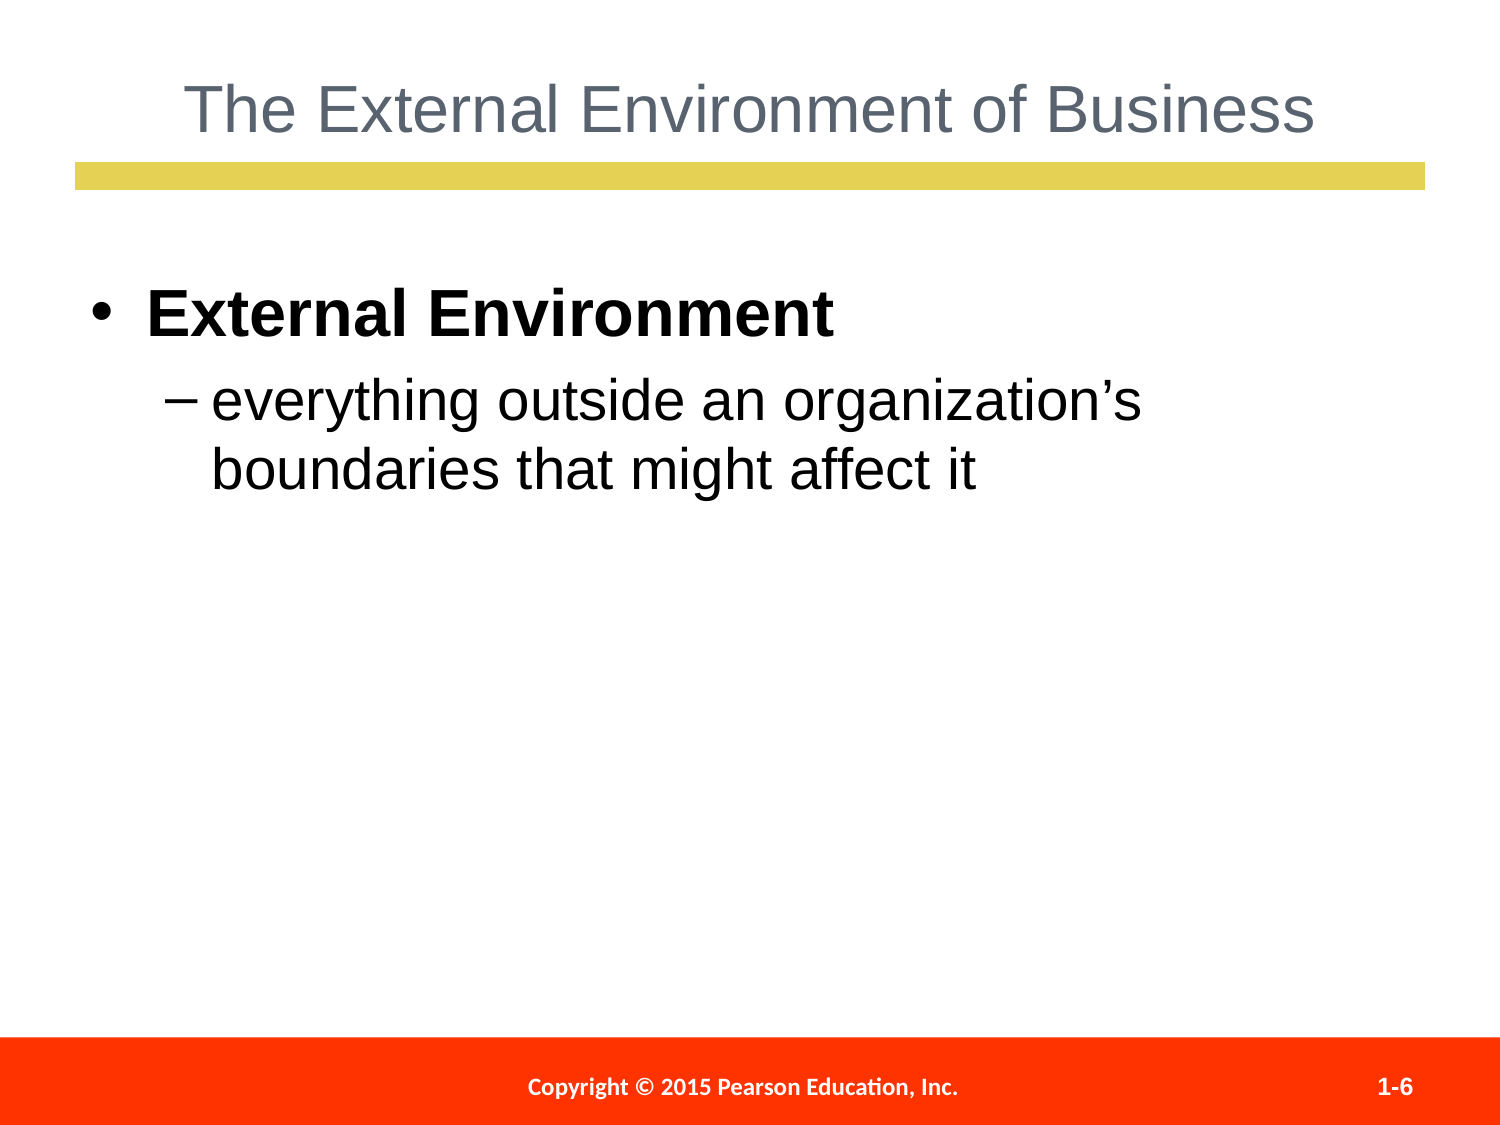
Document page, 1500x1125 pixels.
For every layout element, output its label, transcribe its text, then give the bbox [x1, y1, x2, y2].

title The External Environment of Business [74, 12, 1426, 201]
list External Environment everything outside an organization’s boundaries that might affect it [74, 262, 1426, 1006]
